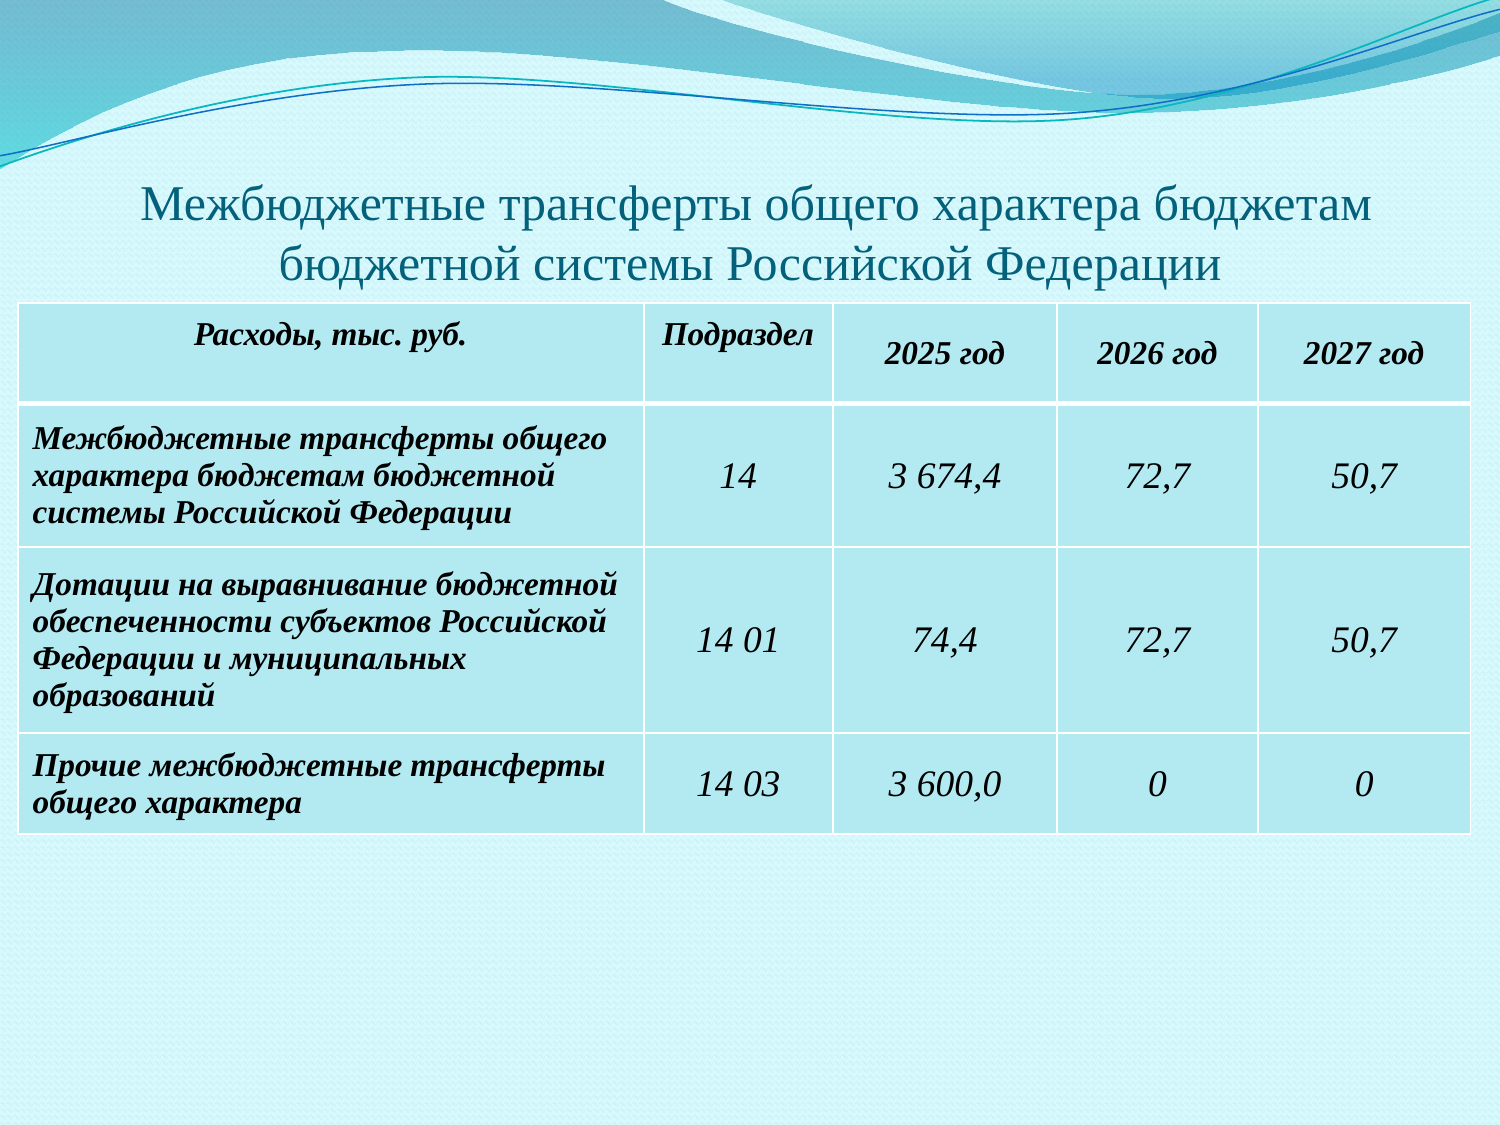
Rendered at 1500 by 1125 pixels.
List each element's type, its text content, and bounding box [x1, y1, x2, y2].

table_cell 0 [1058, 734, 1257, 833]
title Межбюджетные трансферты общего характера бюджетам бюджетной системы Российской Федерации [75, 115, 1425, 291]
table_header Подраздел [645, 304, 832, 401]
table_cell 72,7 [1058, 548, 1257, 732]
table_cell Прочие межбюджетные трансферты общего характера [19, 734, 643, 833]
table_cell Дотации на выравнивание бюджетной обеспеченности субъектов Российской Федерации и муниципальных образований [19, 548, 643, 732]
table_cell 50,7 [1259, 406, 1470, 546]
table_cell 3 674,4 [834, 406, 1056, 546]
table_cell 50,7 [1259, 548, 1470, 732]
table_header Расходы, тыс. руб. [19, 304, 643, 401]
table_cell 3 600,0 [834, 734, 1056, 833]
table_cell 14 03 [645, 734, 832, 833]
table_cell Межбюджетные трансферты общего характера бюджетам бюджетной системы Российской Федерации [19, 406, 643, 546]
table_header 2027 год [1259, 304, 1470, 401]
table_cell 72,7 [1058, 406, 1257, 546]
table_header 2026 год [1058, 304, 1257, 401]
table_cell 14 [645, 406, 832, 546]
table_cell 74,4 [834, 548, 1056, 732]
table_header 2025 год [834, 304, 1056, 401]
table_cell 0 [1259, 734, 1470, 833]
table_cell 14 01 [645, 548, 832, 732]
